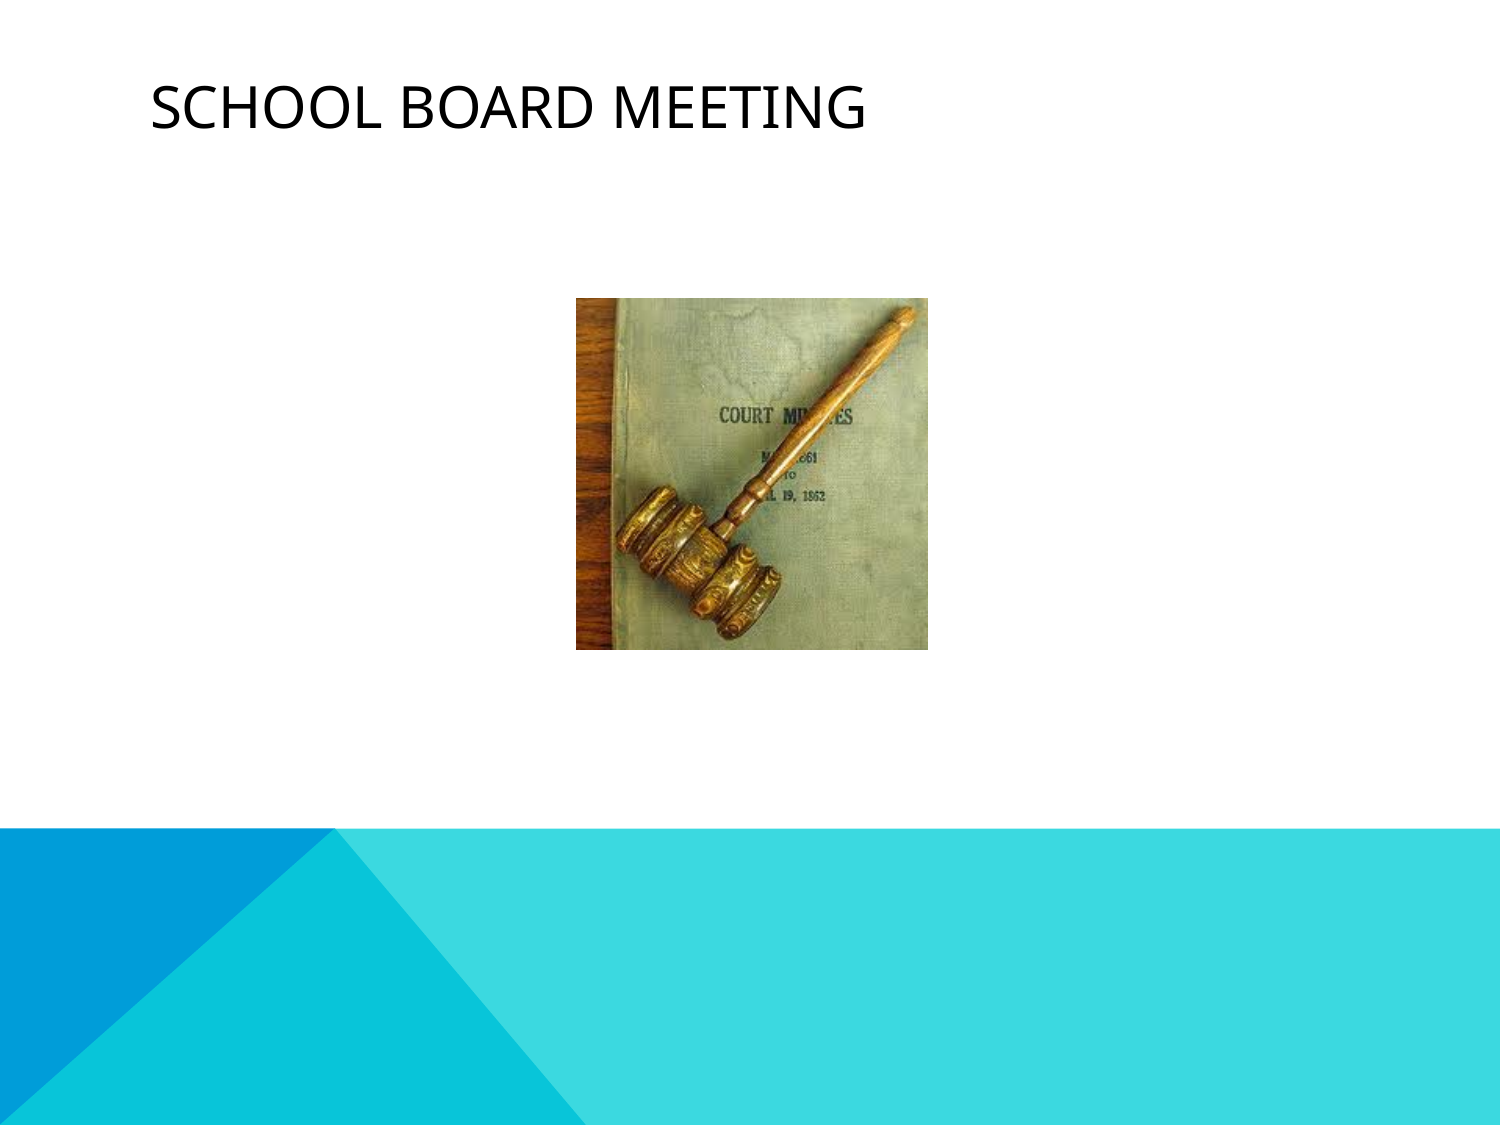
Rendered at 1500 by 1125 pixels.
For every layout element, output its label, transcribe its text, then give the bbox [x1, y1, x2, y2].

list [575, 298, 928, 651]
title School board meeting [135, 60, 1369, 150]
